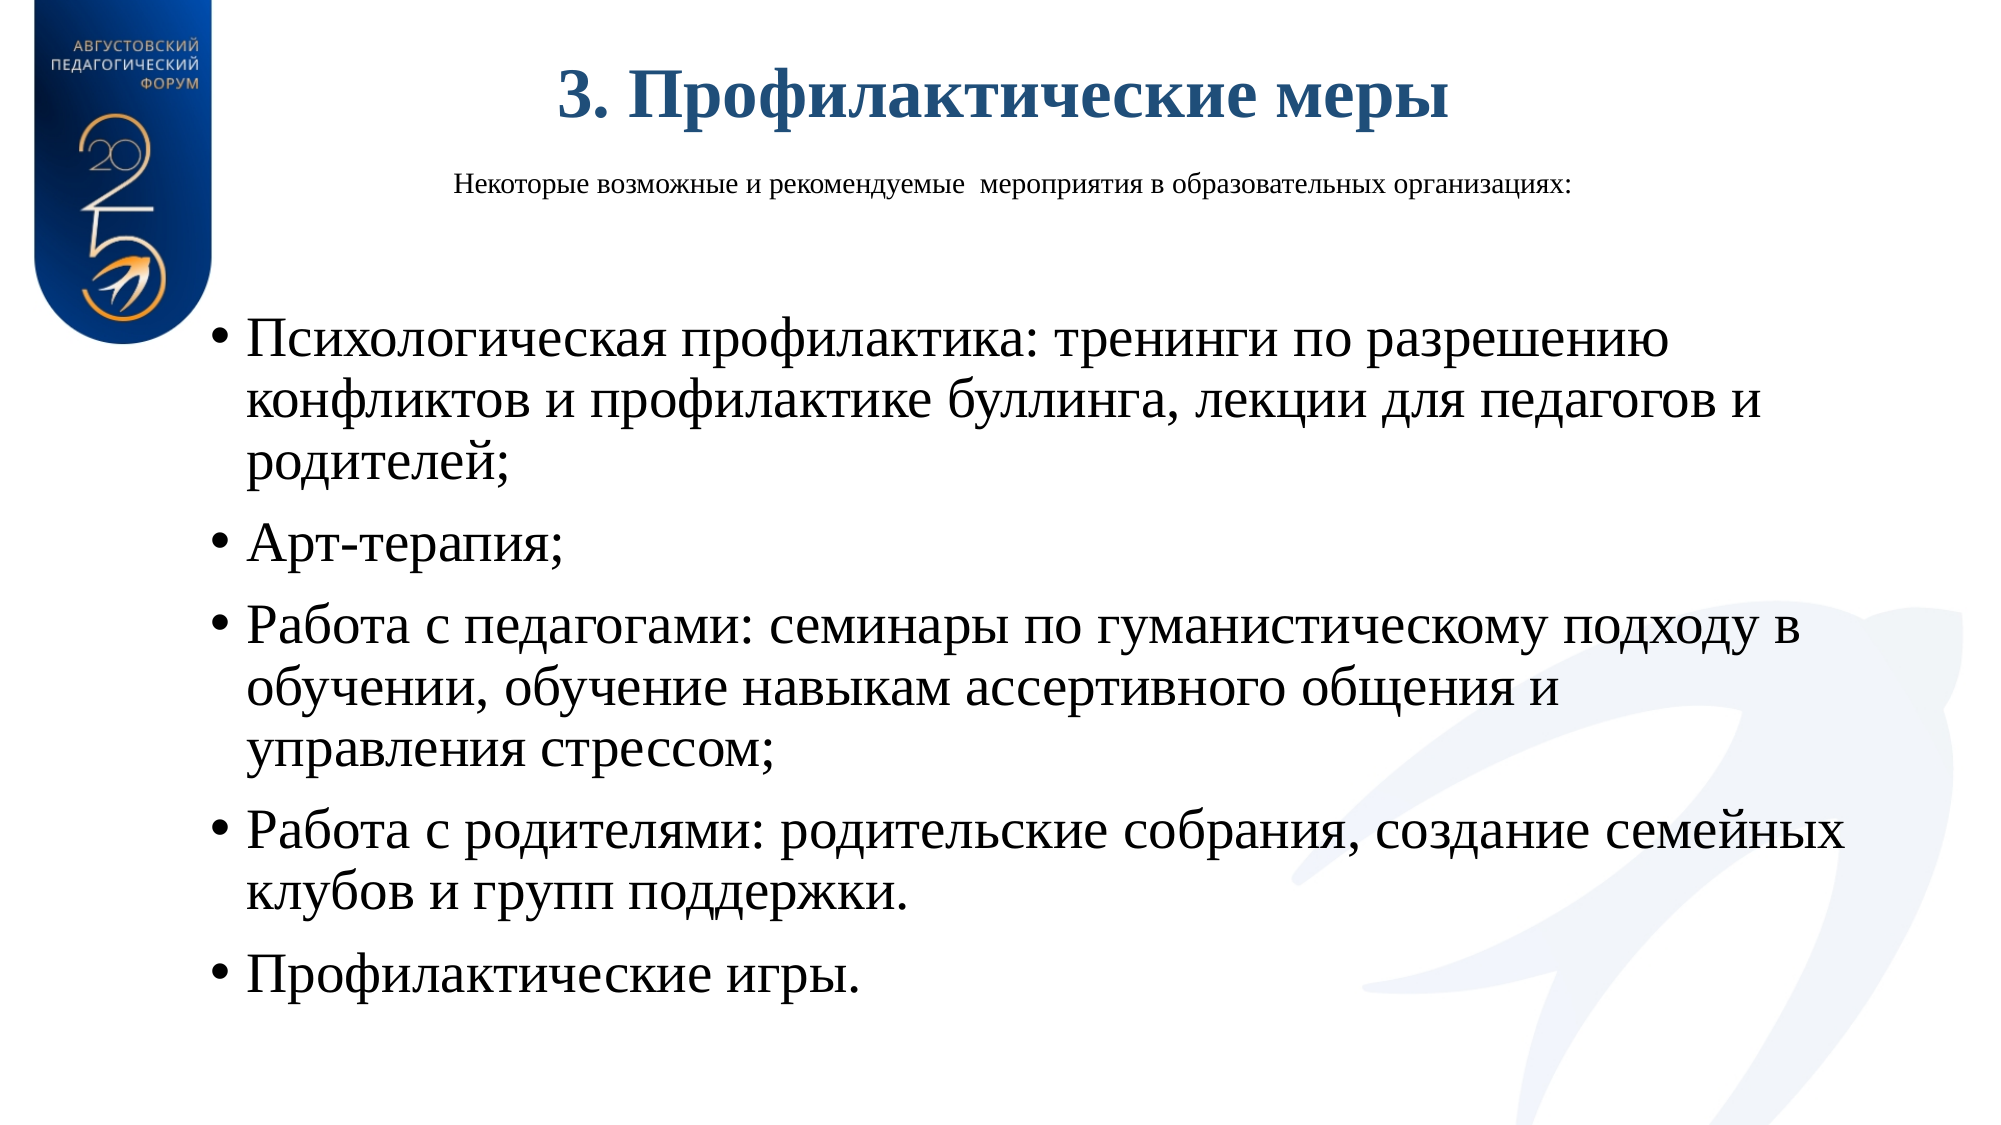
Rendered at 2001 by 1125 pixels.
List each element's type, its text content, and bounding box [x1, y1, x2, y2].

title 3. Профилактические меры Некоторые возможные и рекомендуемые мероприятия в образовательных организациях: [141, 47, 1867, 218]
list Психологическая профилактика: тренинги по разрешению конфликтов и профилактике буллинга, лекции для педагогов и родителей; Арт-терапия; Работа с педагогами: семинары по гуманистическому подходу в обучении, обучение навыкам ассертивного общения и управления стрессом; Работа с родителями: родительские собрания, создание семейных клубов и групп поддержки. Профилактические игры. [195, 299, 1863, 1014]
picture [0, 0, 2001, 1125]
